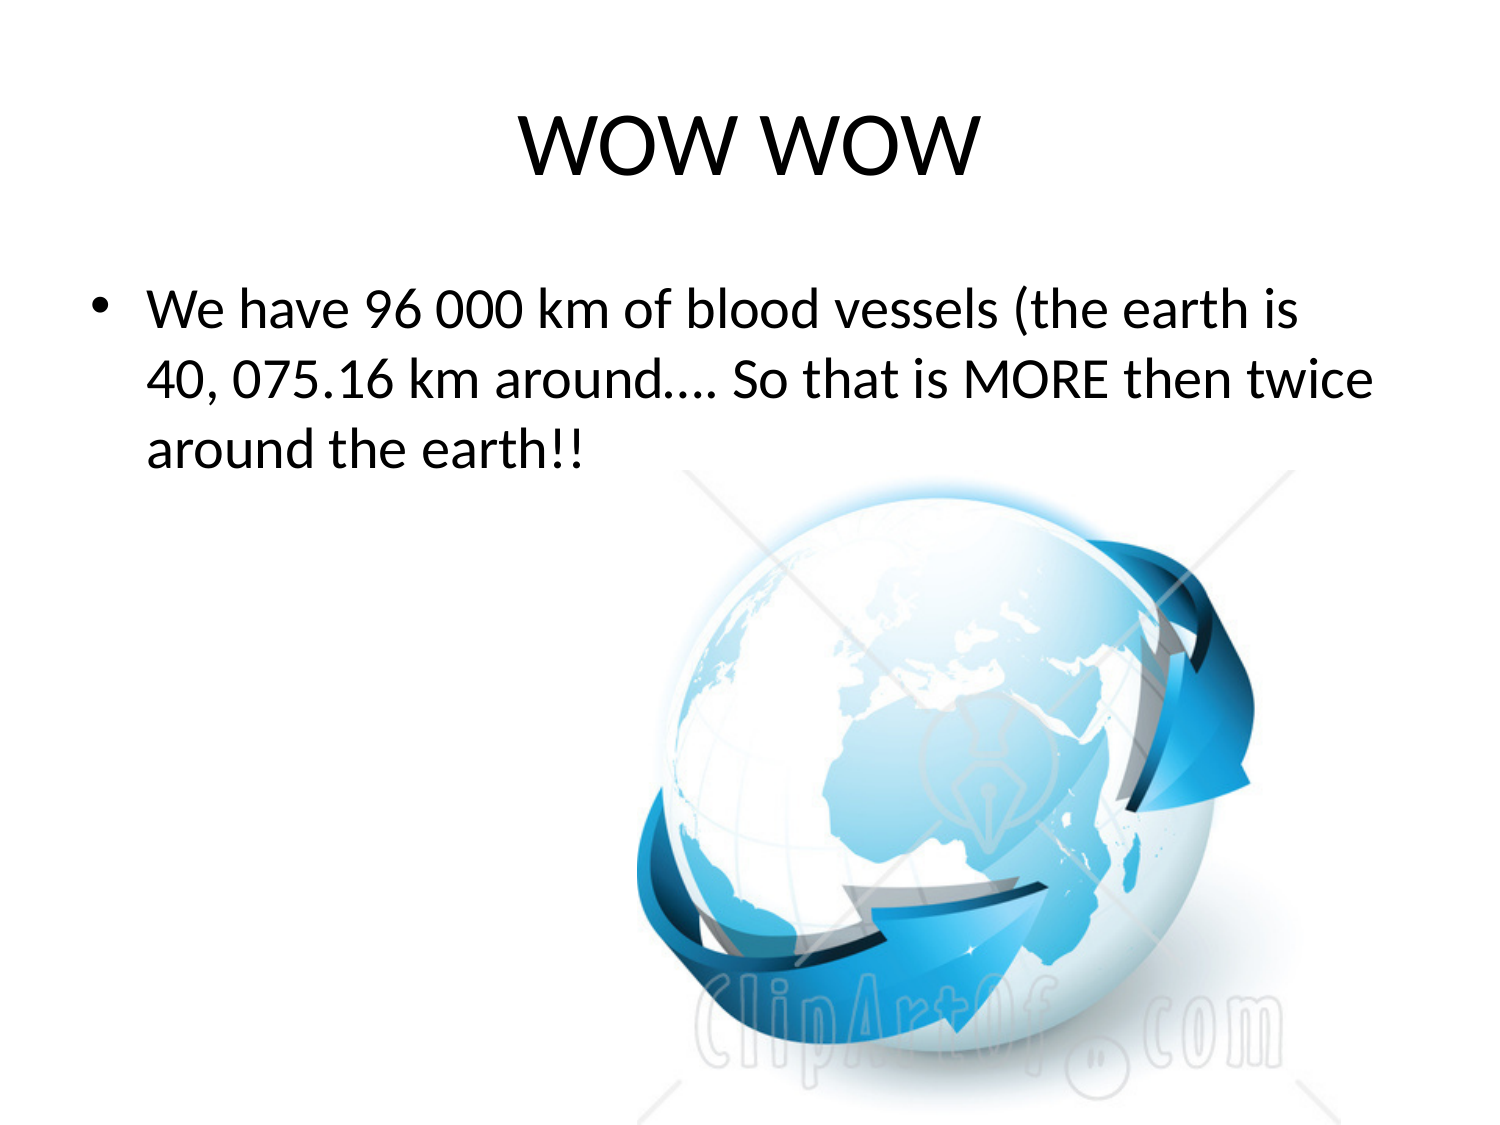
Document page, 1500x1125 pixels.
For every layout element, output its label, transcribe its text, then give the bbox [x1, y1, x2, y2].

picture [637, 469, 1341, 1125]
title WOW WOW [75, 45, 1425, 233]
list We have 96 000 km of blood vessels (the earth is 40, 075.16 km around…. So that is MORE then twice around the earth!! [75, 262, 1425, 538]
